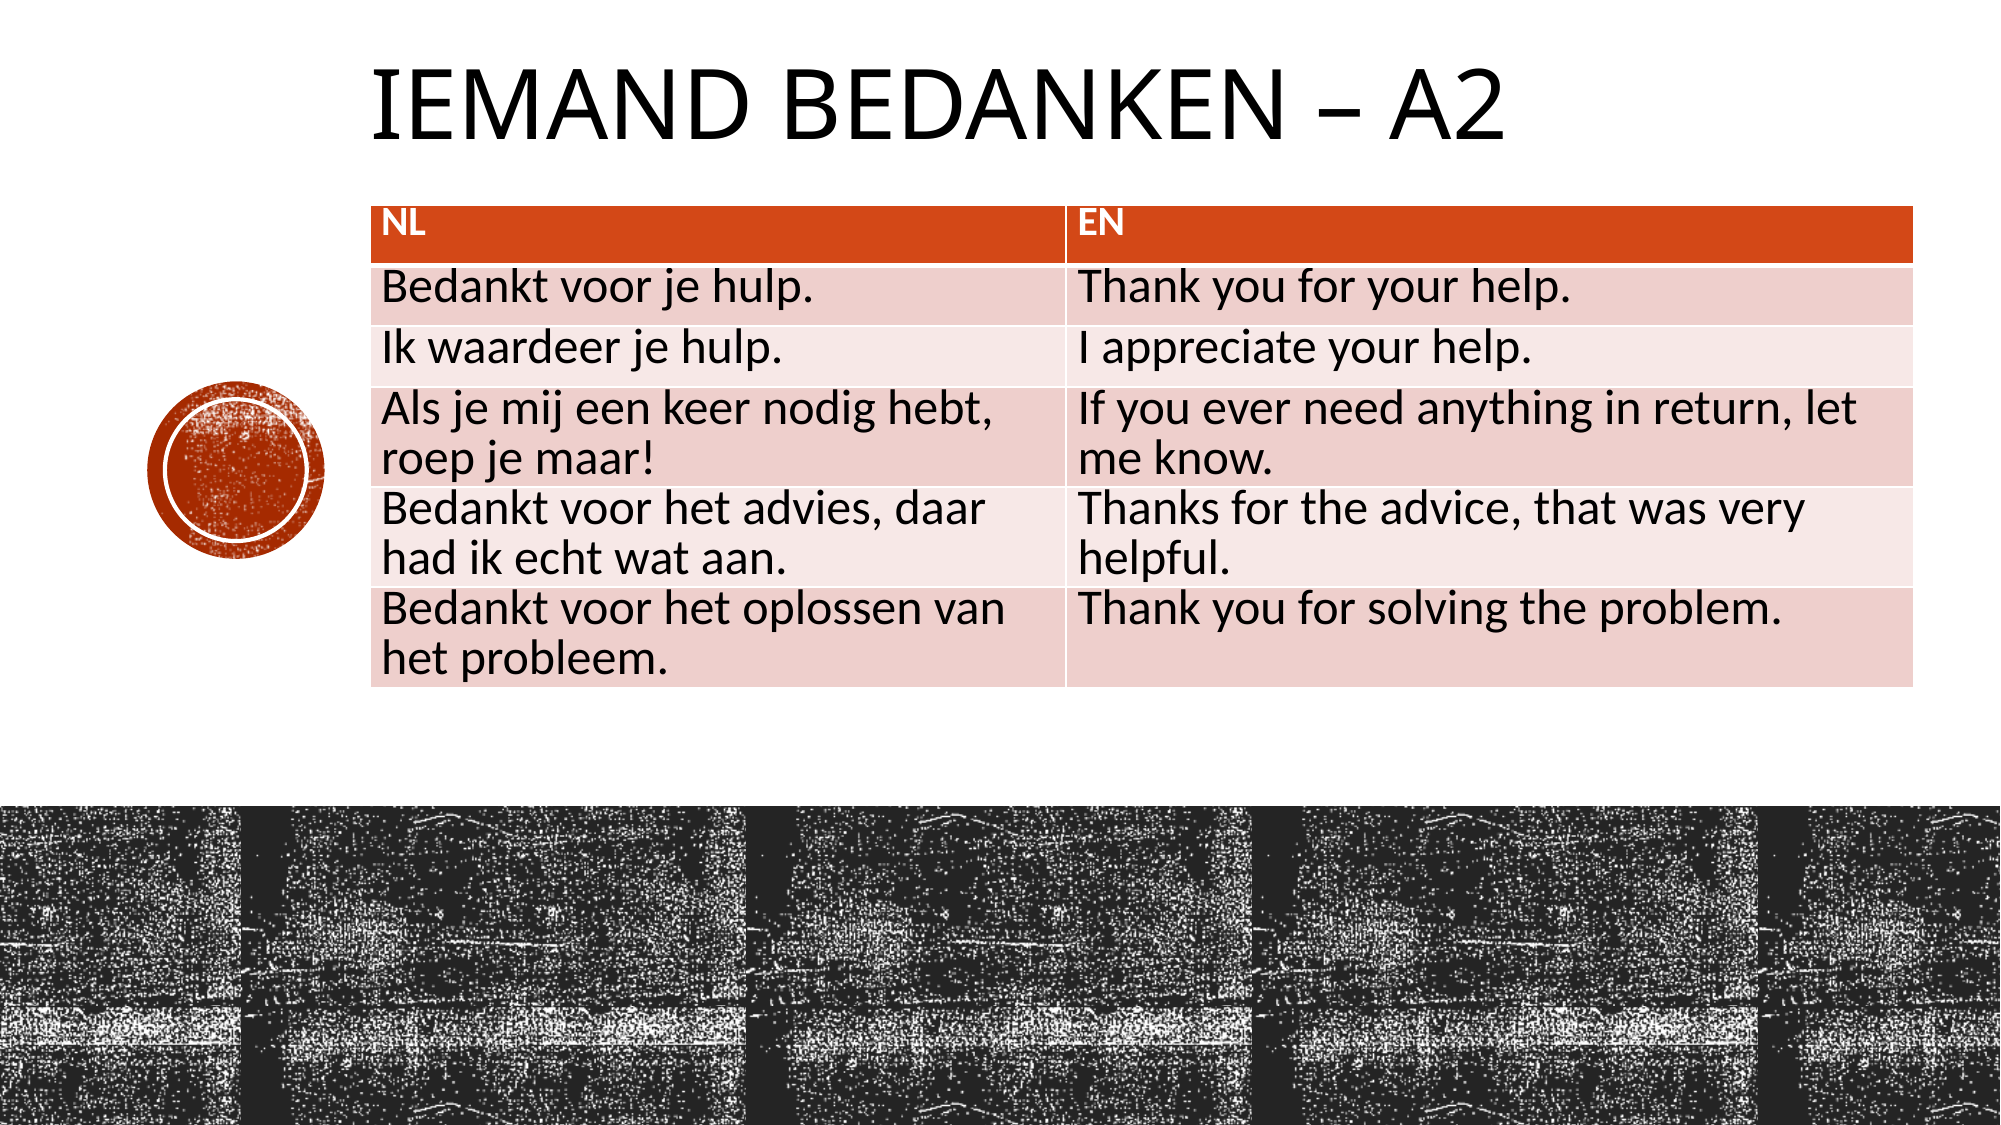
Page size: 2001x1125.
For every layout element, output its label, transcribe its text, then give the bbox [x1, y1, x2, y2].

title Iemand bedanken – A2 [355, 56, 1927, 166]
table_cell Ik waardeer je hulp. [371, 327, 1065, 386]
table_cell If you ever need anything in return, let me know. [1067, 388, 1913, 486]
table_cell Als je mij een keer nodig hebt, roep je maar! [371, 388, 1065, 486]
table_header EN [1067, 206, 1913, 263]
table_cell Bedankt voor het advies, daar had ik echt wat aan. [371, 488, 1065, 586]
table_cell Bedankt voor je hulp. [371, 268, 1065, 325]
table_cell I appreciate your help. [1067, 327, 1913, 386]
table_cell Thank you for your help. [1067, 268, 1913, 325]
table_header NL [371, 206, 1065, 263]
table_cell Bedankt voor het oplossen van het probleem. [371, 588, 1065, 687]
list [355, 204, 1841, 733]
table_cell Thank you for solving the problem. [1067, 588, 1913, 687]
table_cell Thanks for the advice, that was very helpful. [1067, 488, 1913, 586]
